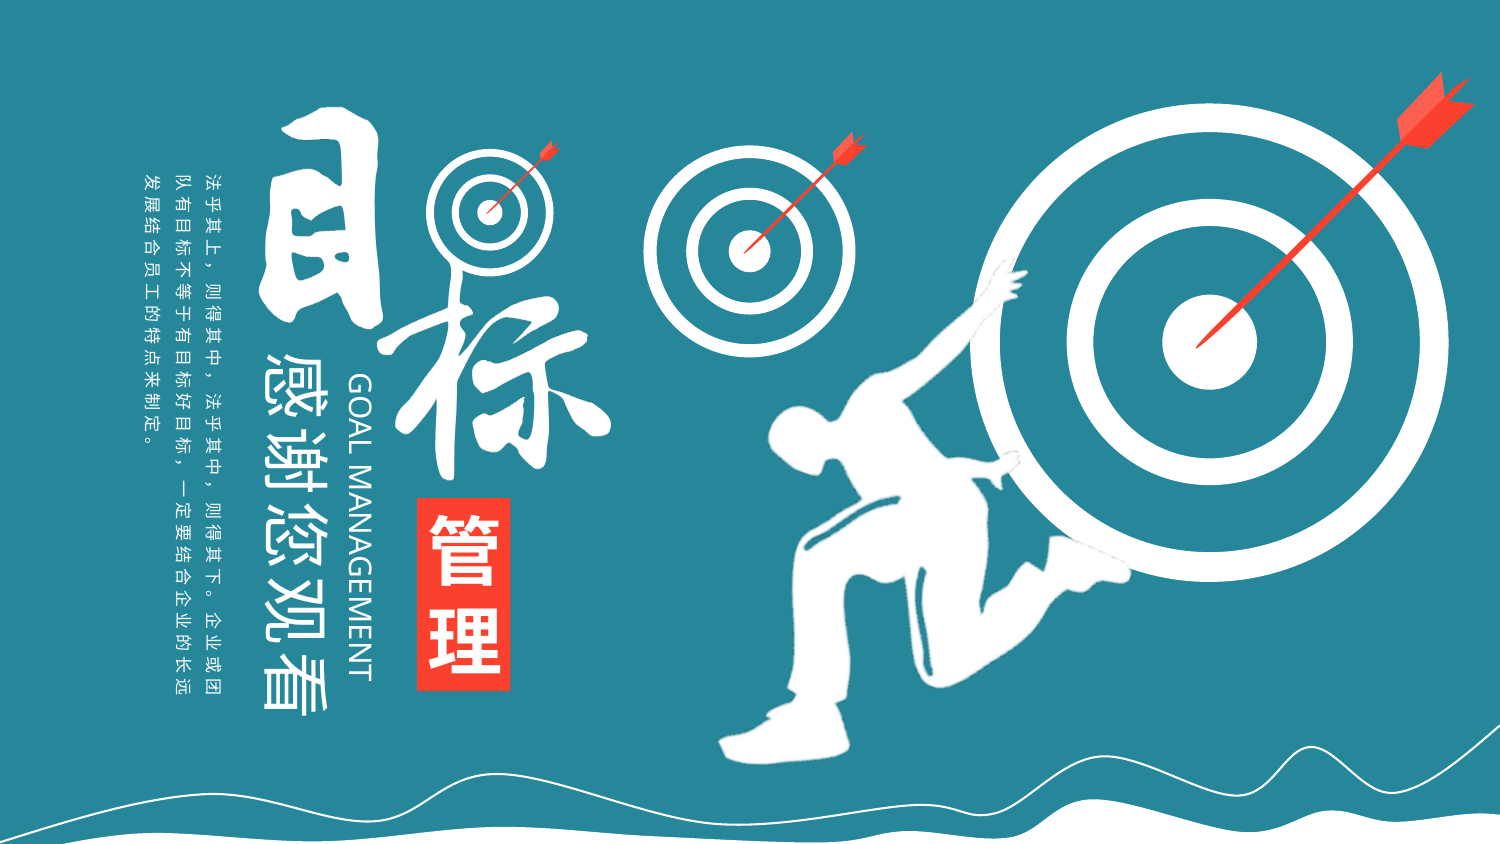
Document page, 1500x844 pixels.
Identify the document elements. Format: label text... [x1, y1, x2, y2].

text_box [232, 337, 388, 725]
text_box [425, 140, 561, 277]
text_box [412, 496, 511, 694]
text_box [0, 725, 1500, 844]
text_box 法乎其上，则得其中，法乎其中，则得其下。企业或团队有目标不等于有目标好目标，一定要结合企业的长远发展结合员工的特点来制定。 [118, 159, 243, 725]
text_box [643, 131, 868, 358]
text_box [528, 71, 1475, 725]
picture [249, 84, 528, 485]
